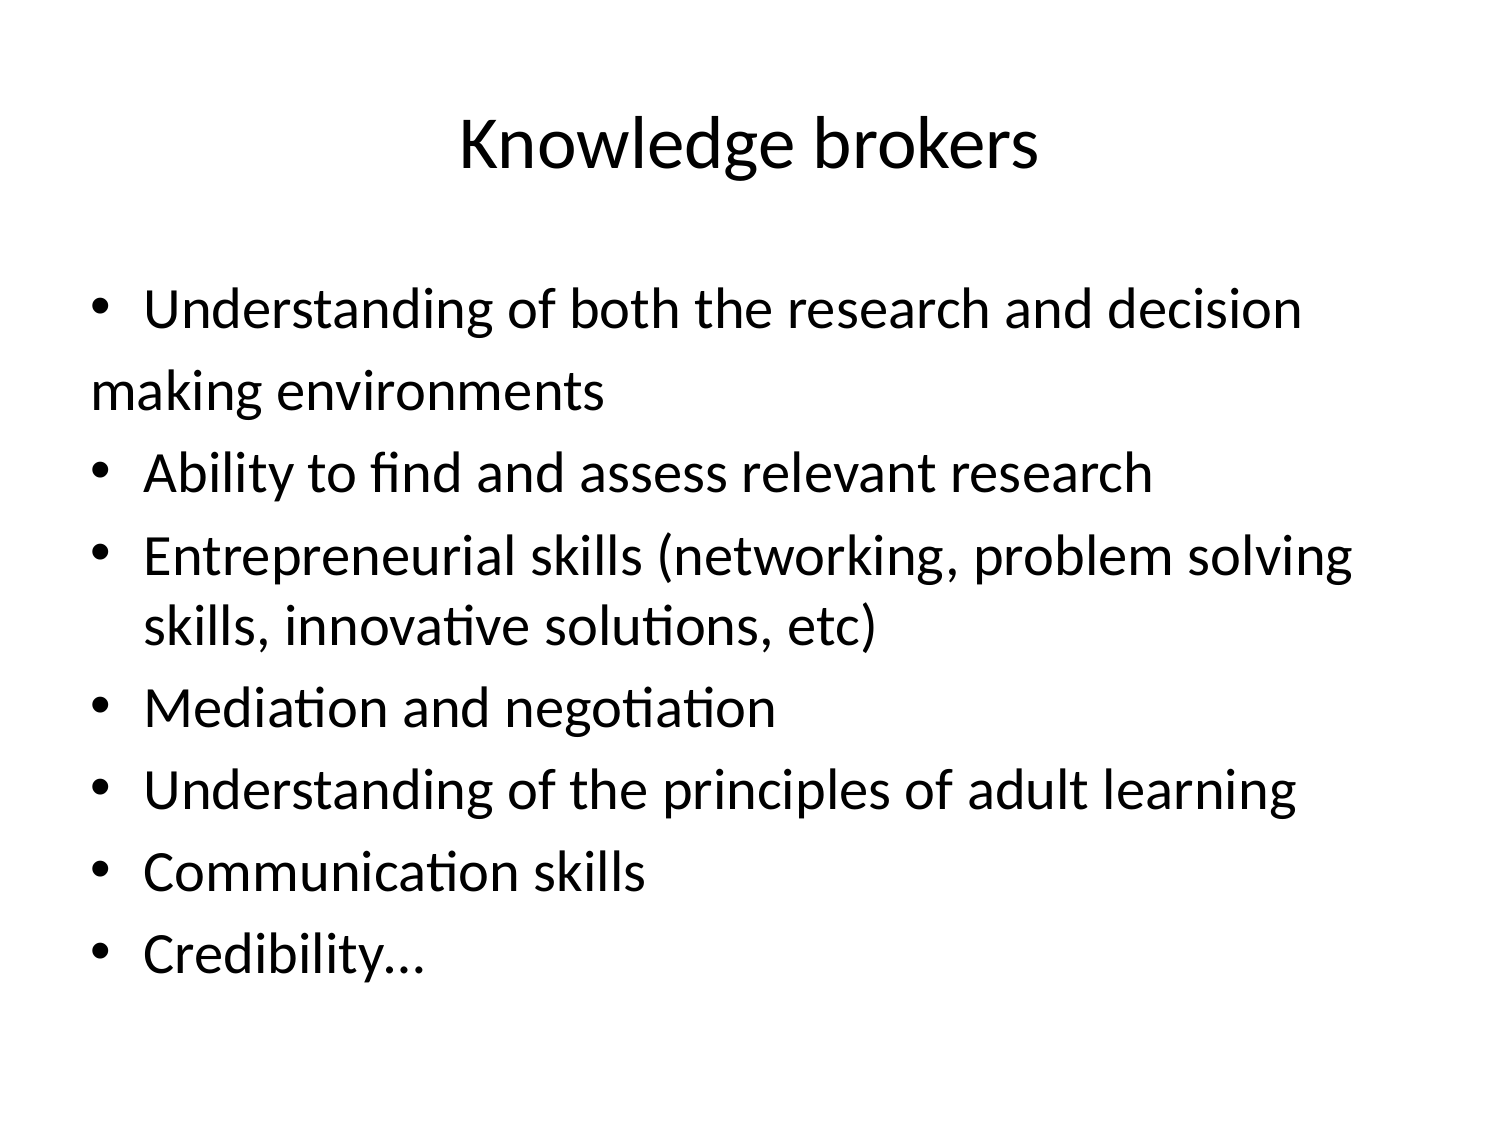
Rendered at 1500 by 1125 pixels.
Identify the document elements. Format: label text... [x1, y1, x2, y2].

list Understanding of both the research and decision making environments Ability to find and assess relevant research Entrepreneurial skills (networking, problem solving skills, innovative solutions, etc) Mediation and negotiation Understanding of the principles of adult learning Communication skills Credibility… [75, 262, 1425, 1005]
title Knowledge brokers [75, 45, 1425, 233]
